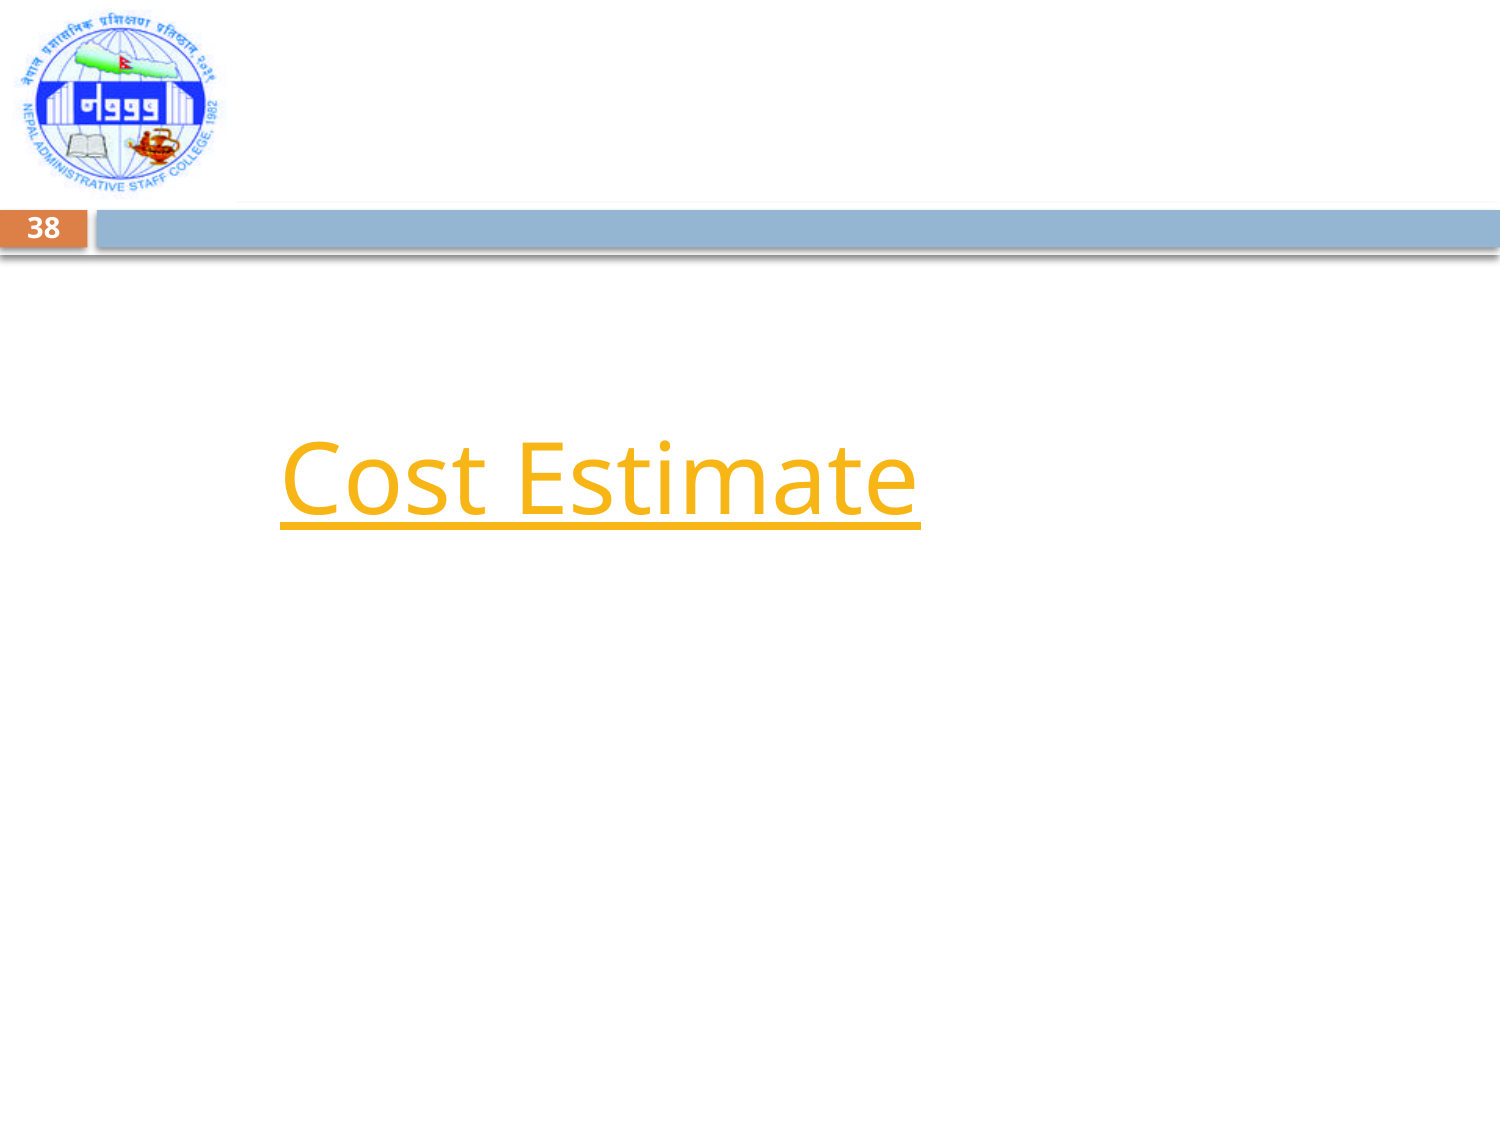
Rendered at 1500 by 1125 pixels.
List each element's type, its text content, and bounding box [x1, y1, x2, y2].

slide_number 38 [0, 208, 88, 249]
picture [1, 0, 236, 208]
title Cost Estimate [265, 401, 1500, 564]
